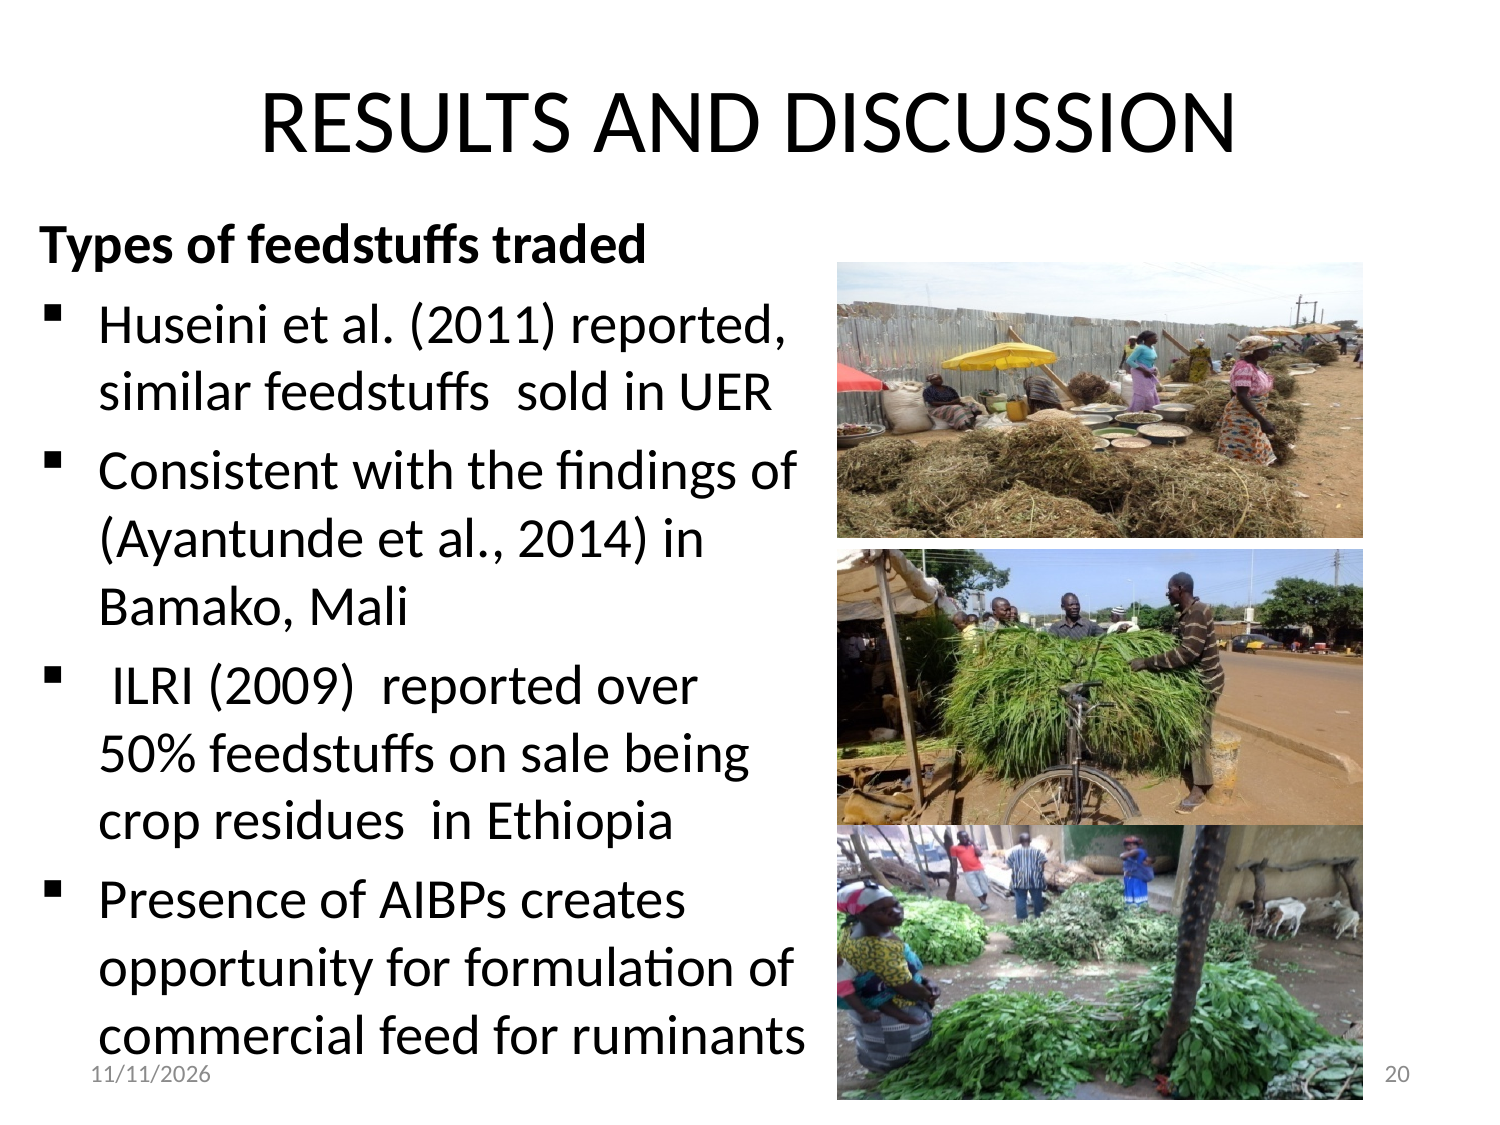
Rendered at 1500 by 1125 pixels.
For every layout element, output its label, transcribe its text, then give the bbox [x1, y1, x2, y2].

picture [837, 549, 1363, 1101]
title RESULTS AND DISCUSSION [75, 45, 1425, 188]
list Types of feedstuffs traded Huseini et al. (2011) reported, similar feedstuffs sold in UER Consistent with the findings of (Ayantunde et al., 2014) in Bamako, Mali ILRI (2009) reported over 50% feedstuffs on sale being crop residues in Ethiopia Presence of AIBPs creates opportunity for formulation of commercial feed for ruminants [24, 200, 825, 1125]
slide_number 20 [1366, 1042, 1425, 1103]
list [837, 262, 1363, 538]
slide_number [75, 1042, 425, 1103]
